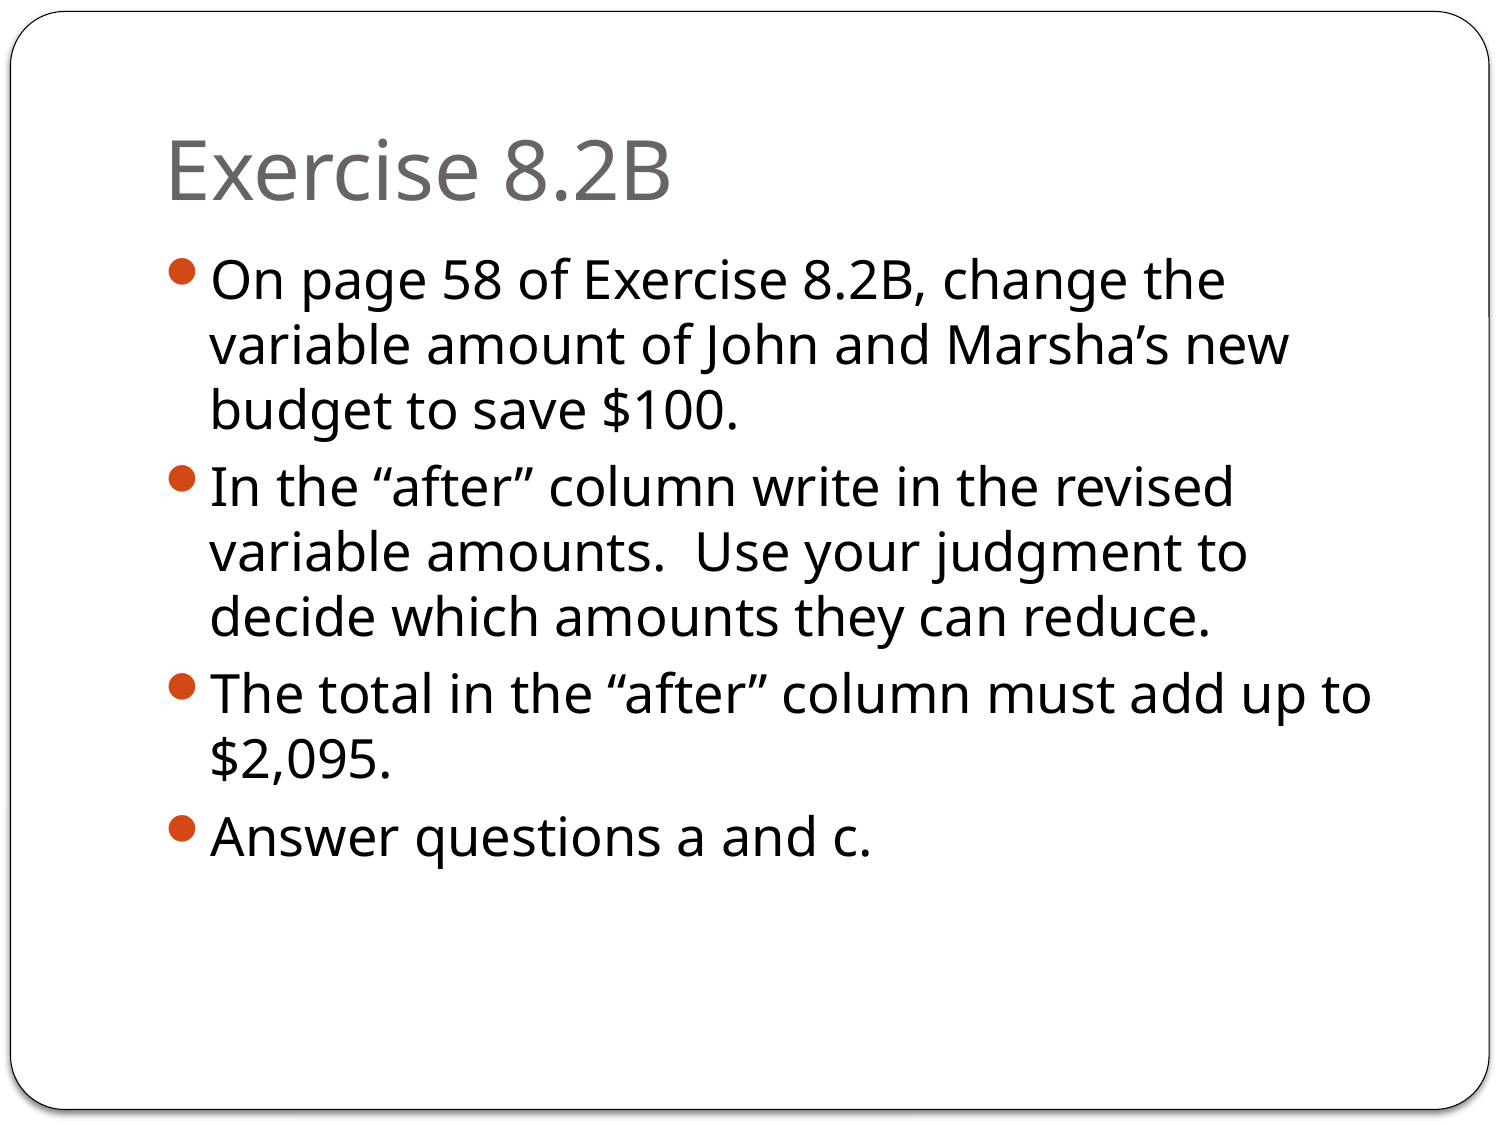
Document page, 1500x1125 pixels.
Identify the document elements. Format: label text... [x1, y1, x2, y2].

title Exercise 8.2B [150, 45, 1425, 233]
list On page 58 of Exercise 8.2B, change the variable amount of John and Marsha’s new budget to save $100. In the “after” column write in the revised variable amounts. Use your judgment to decide which amounts they can reduce. The total in the “after” column must add up to $2,095. Answer questions a and c. [150, 237, 1425, 988]
